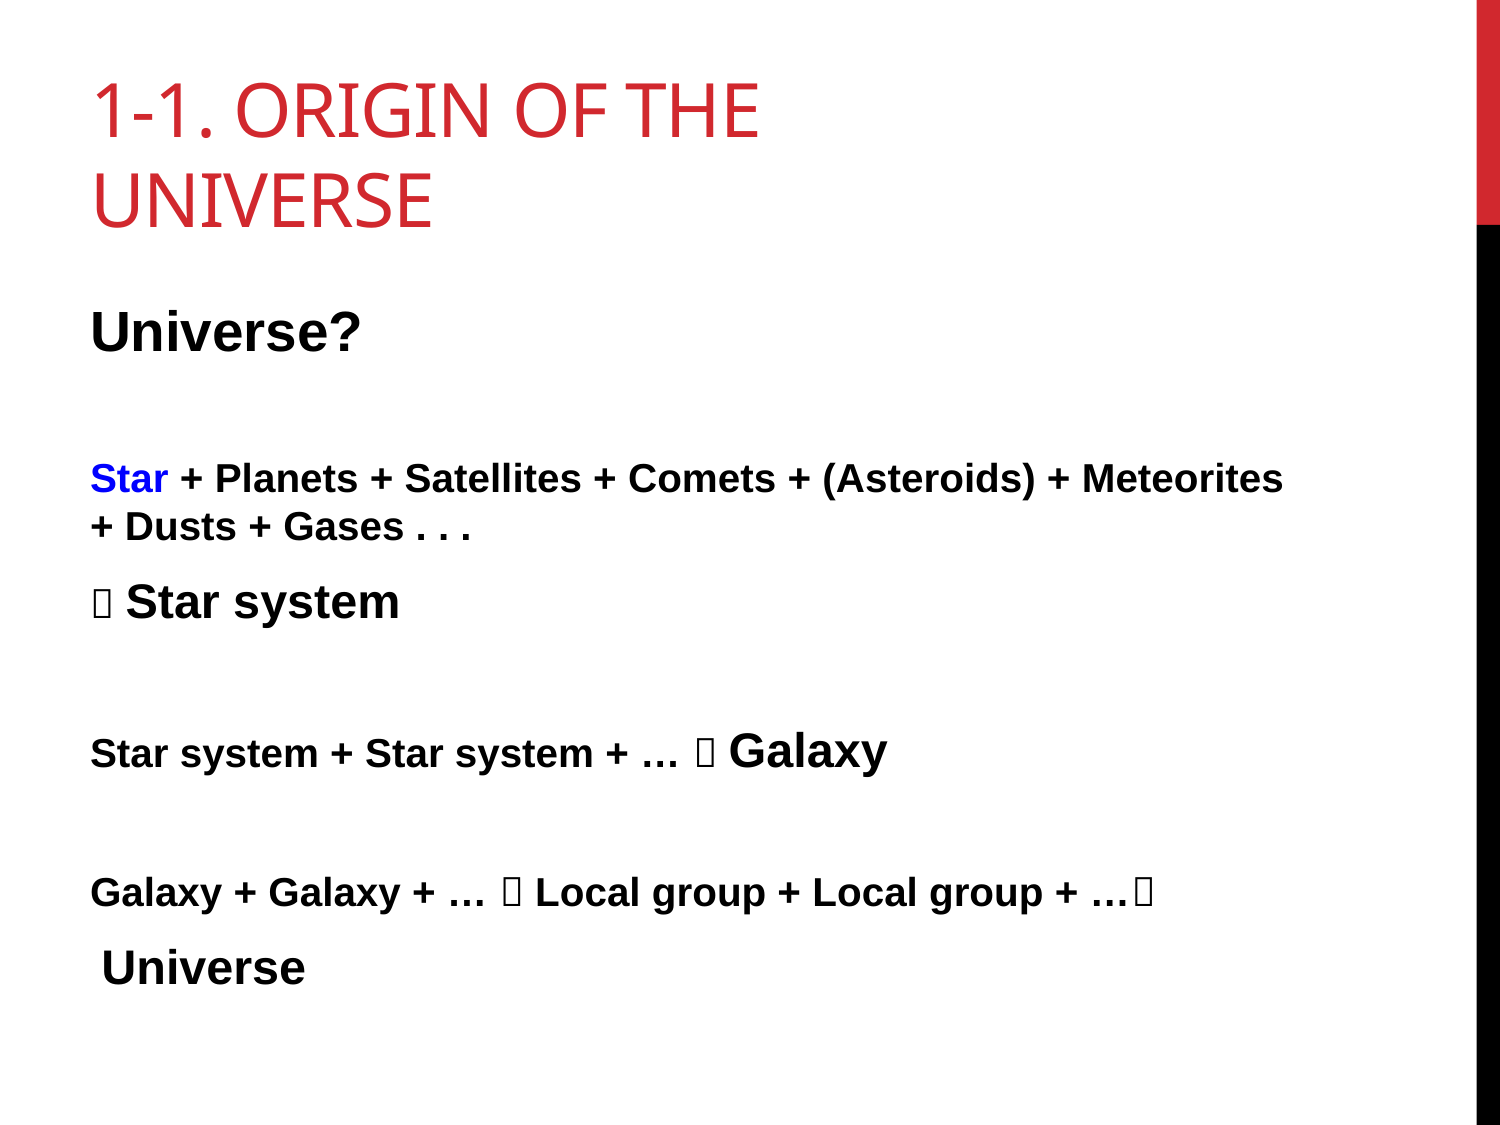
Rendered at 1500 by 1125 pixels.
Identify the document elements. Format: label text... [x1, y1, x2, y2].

title 1-1. Origin of the universe [75, 25, 1025, 250]
list Universe? Star + Planets + Satellites + Comets + (Asteroids) + Meteorites + Dusts + Gases . . .  Star system Star system + Star system + …  Galaxy Galaxy + Galaxy + …  Local group + Local group + … Universe [75, 287, 1325, 1005]
